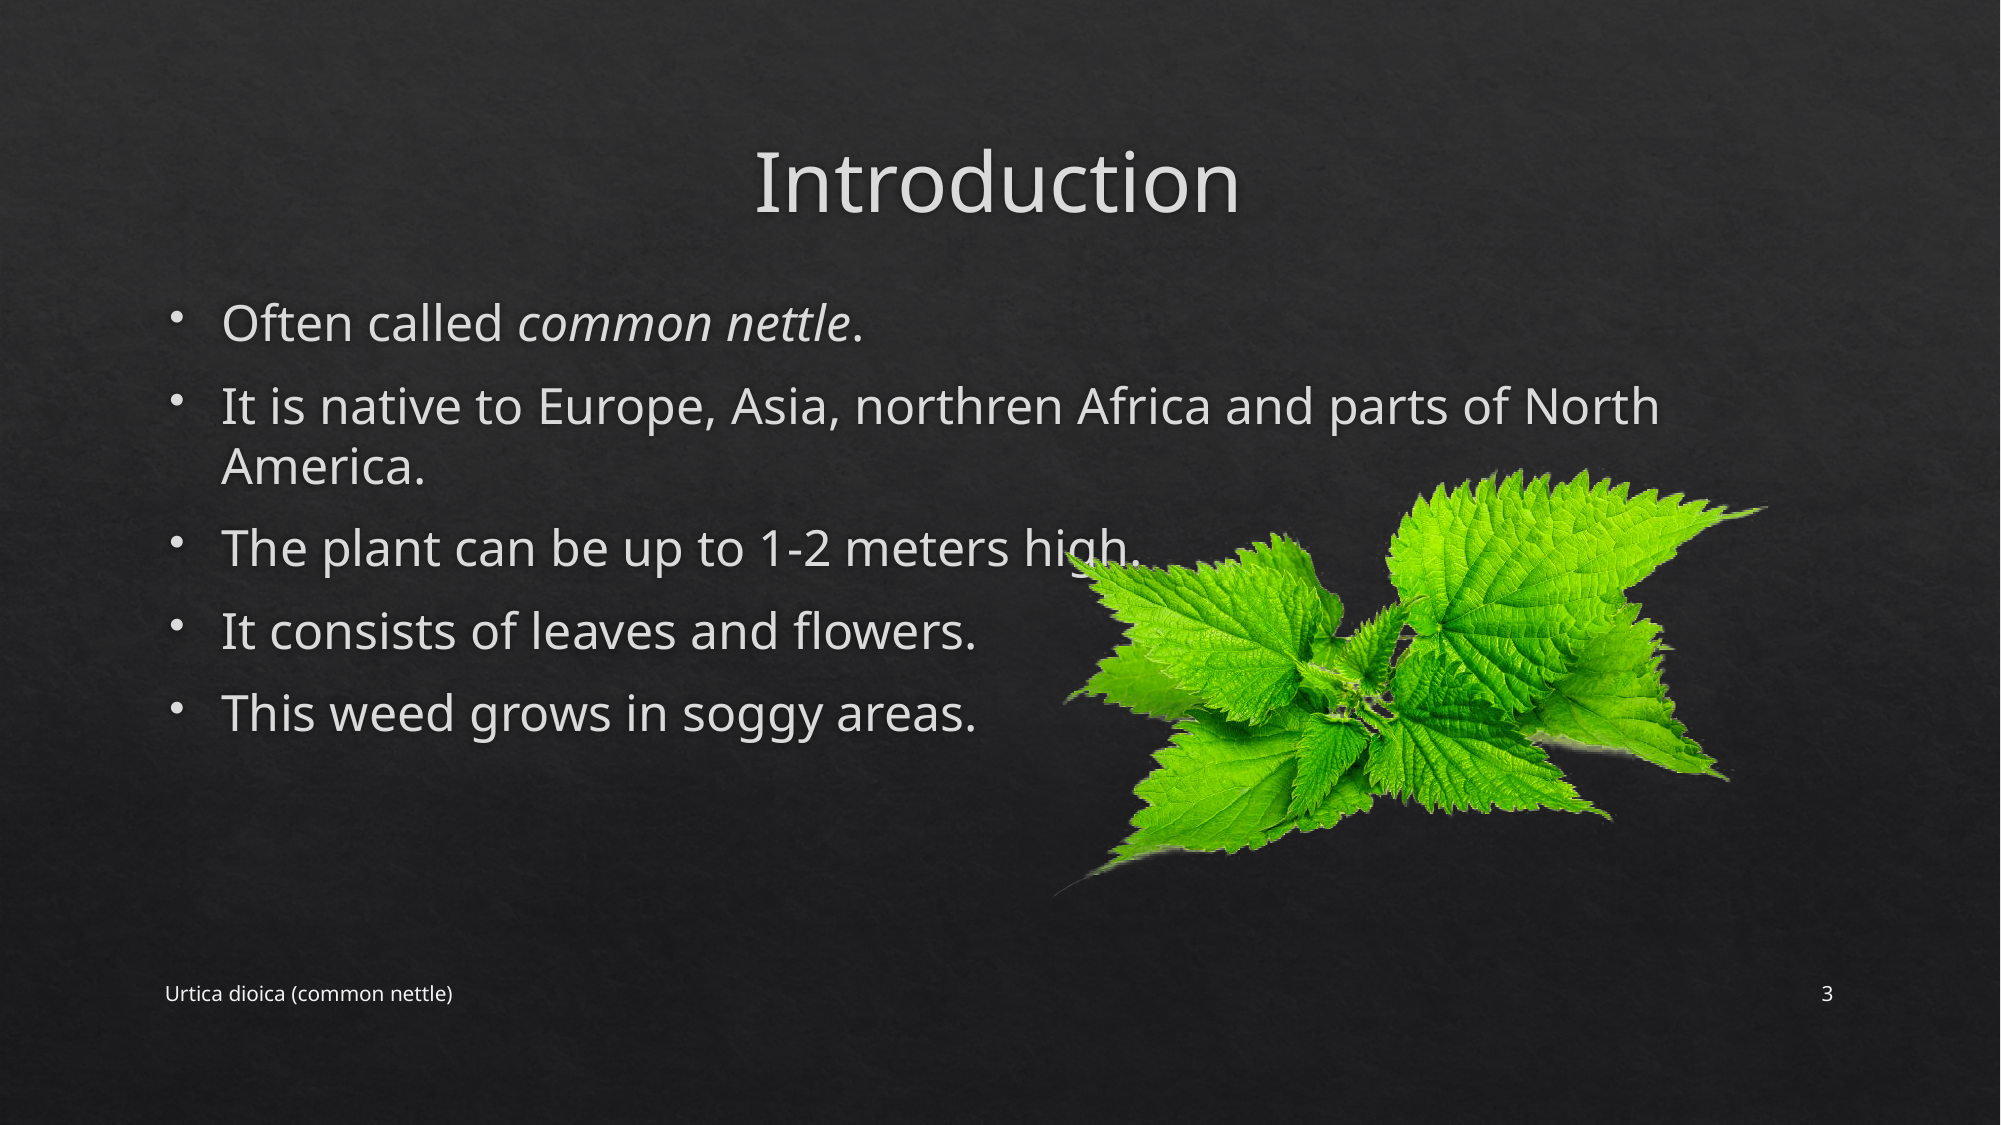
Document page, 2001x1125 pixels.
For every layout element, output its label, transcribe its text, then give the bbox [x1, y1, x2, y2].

footer Urtica dioica (common nettle) [149, 965, 1245, 1025]
slide_number 3 [1724, 965, 1849, 1025]
picture [1051, 466, 1775, 897]
title Introduction [149, 99, 1849, 260]
list Often called common nettle. It is native to Europe, Asia, northren Africa and parts of North America. The plant can be up to 1-2 meters high. It consists of leaves and flowers. This weed grows in soggy areas. [149, 284, 1849, 950]
